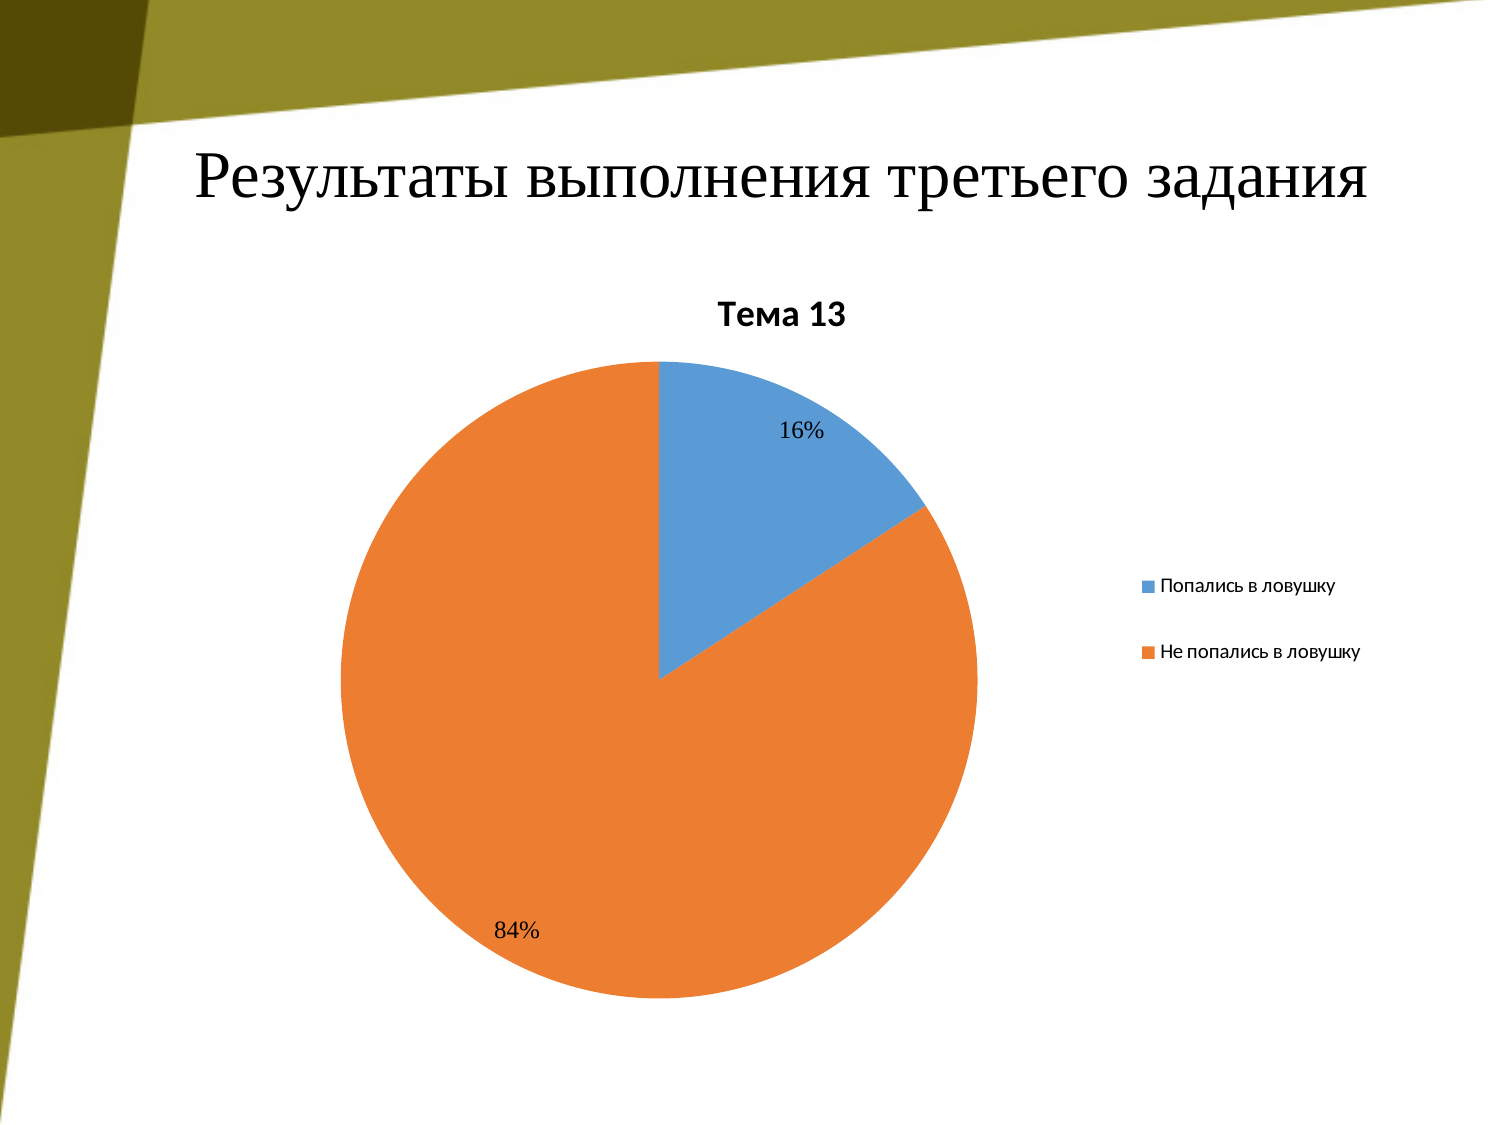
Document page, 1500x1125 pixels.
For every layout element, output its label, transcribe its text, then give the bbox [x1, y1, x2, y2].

title Результаты выполнения третьего задания [139, 121, 1424, 231]
chart [139, 263, 1424, 1014]
picture [0, 0, 1500, 1125]
